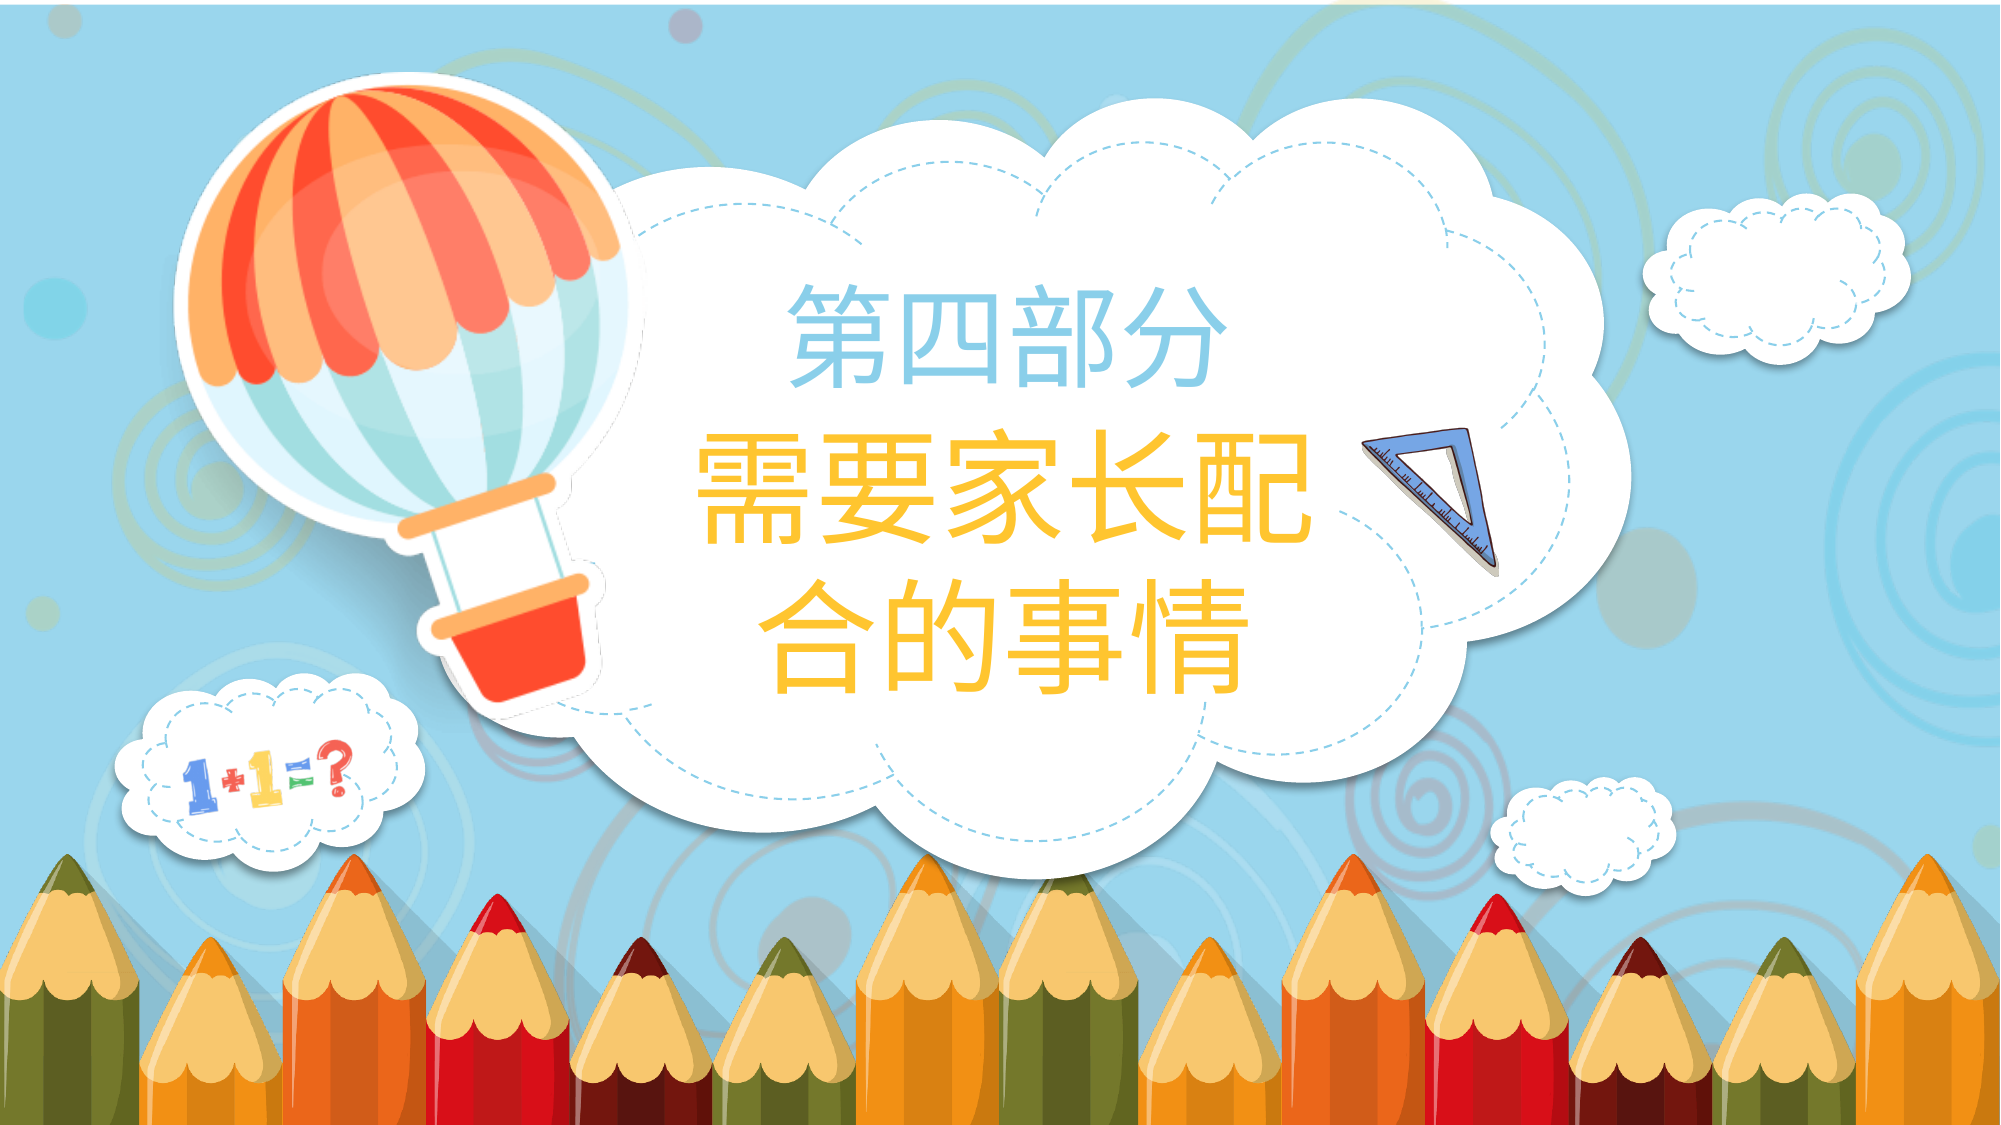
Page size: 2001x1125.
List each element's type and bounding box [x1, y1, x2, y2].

text_box [114, 672, 426, 871]
picture [158, 72, 648, 733]
text_box [0, 854, 2000, 1125]
text_box [1642, 192, 1911, 365]
text_box [1490, 776, 1677, 896]
text_box [409, 95, 1631, 877]
text_box [0, 0, 2000, 854]
picture [1338, 410, 1522, 594]
